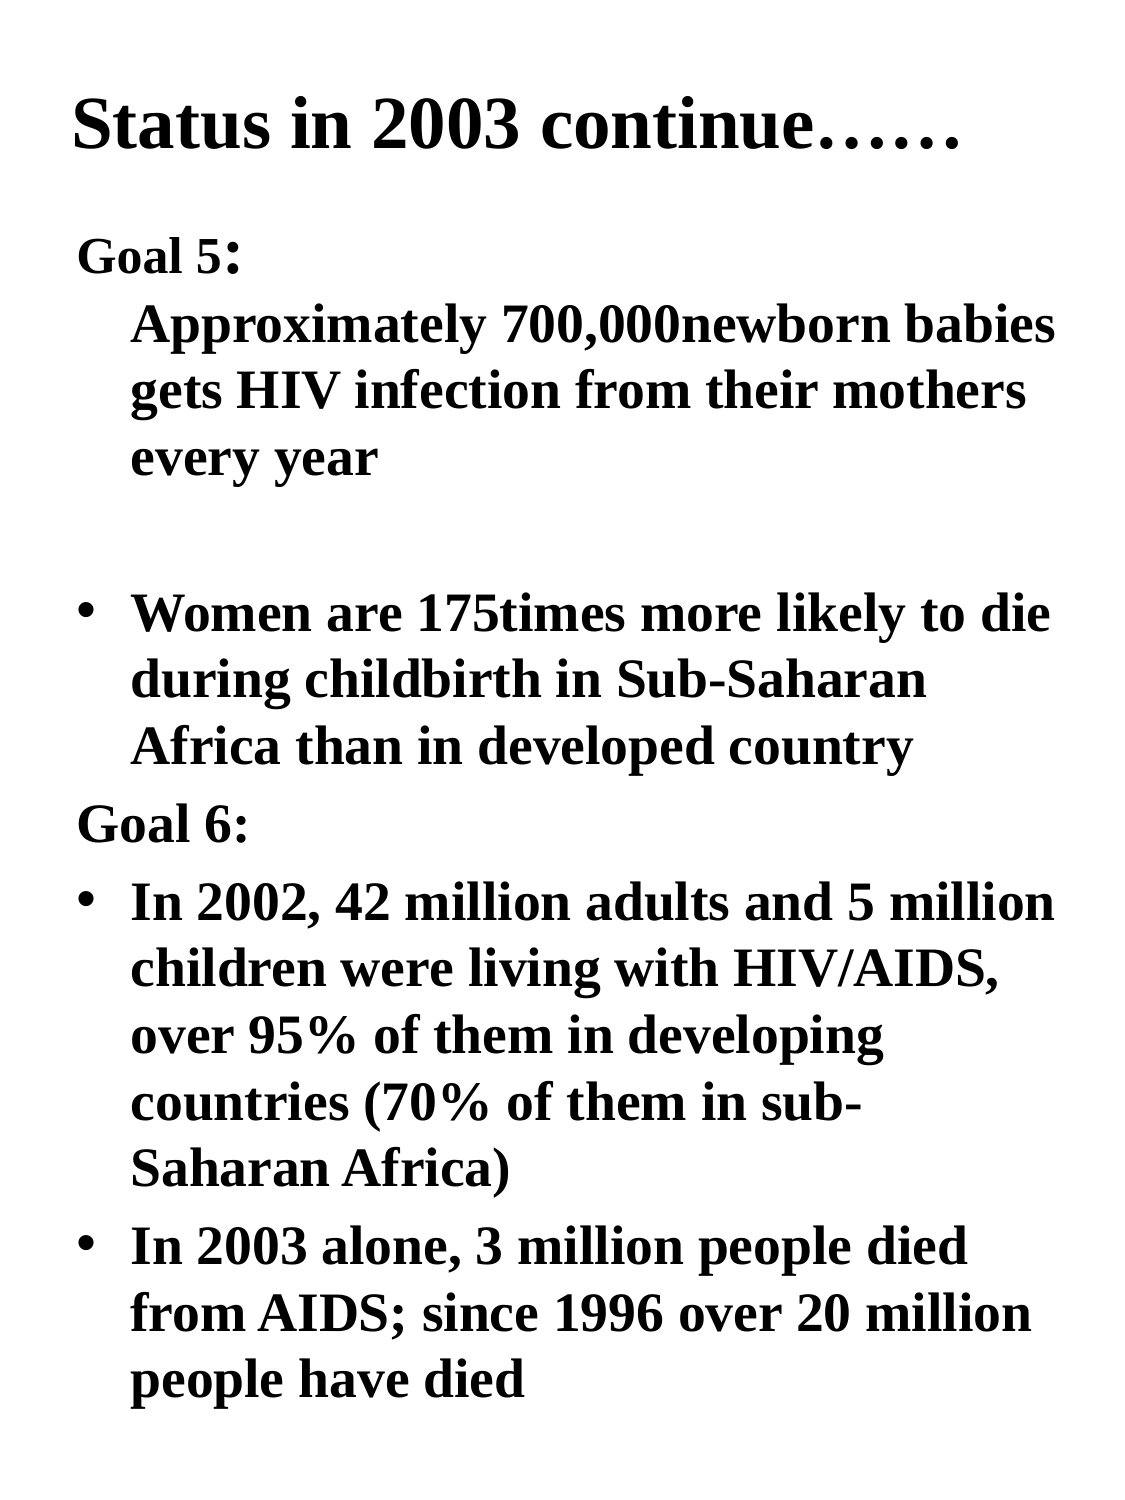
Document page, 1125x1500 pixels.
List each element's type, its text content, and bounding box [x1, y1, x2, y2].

list Goal 5: Approximately 700,000newborn babies gets HIV infection from their mothers every year Women are 175times more likely to die during childbirth in Sub-Saharan Africa than in developed country Goal 6: In 2002, 42 million adults and 5 million children were living with HIV/AIDS, over 95% of them in developing countries (70% of them in sub-Saharan Africa) In 2003 alone, 3 million people died from AIDS; since 1996 over 20 million people have died [61, 199, 1073, 1425]
title Status in 2003 continue…… [56, 81, 1069, 246]
